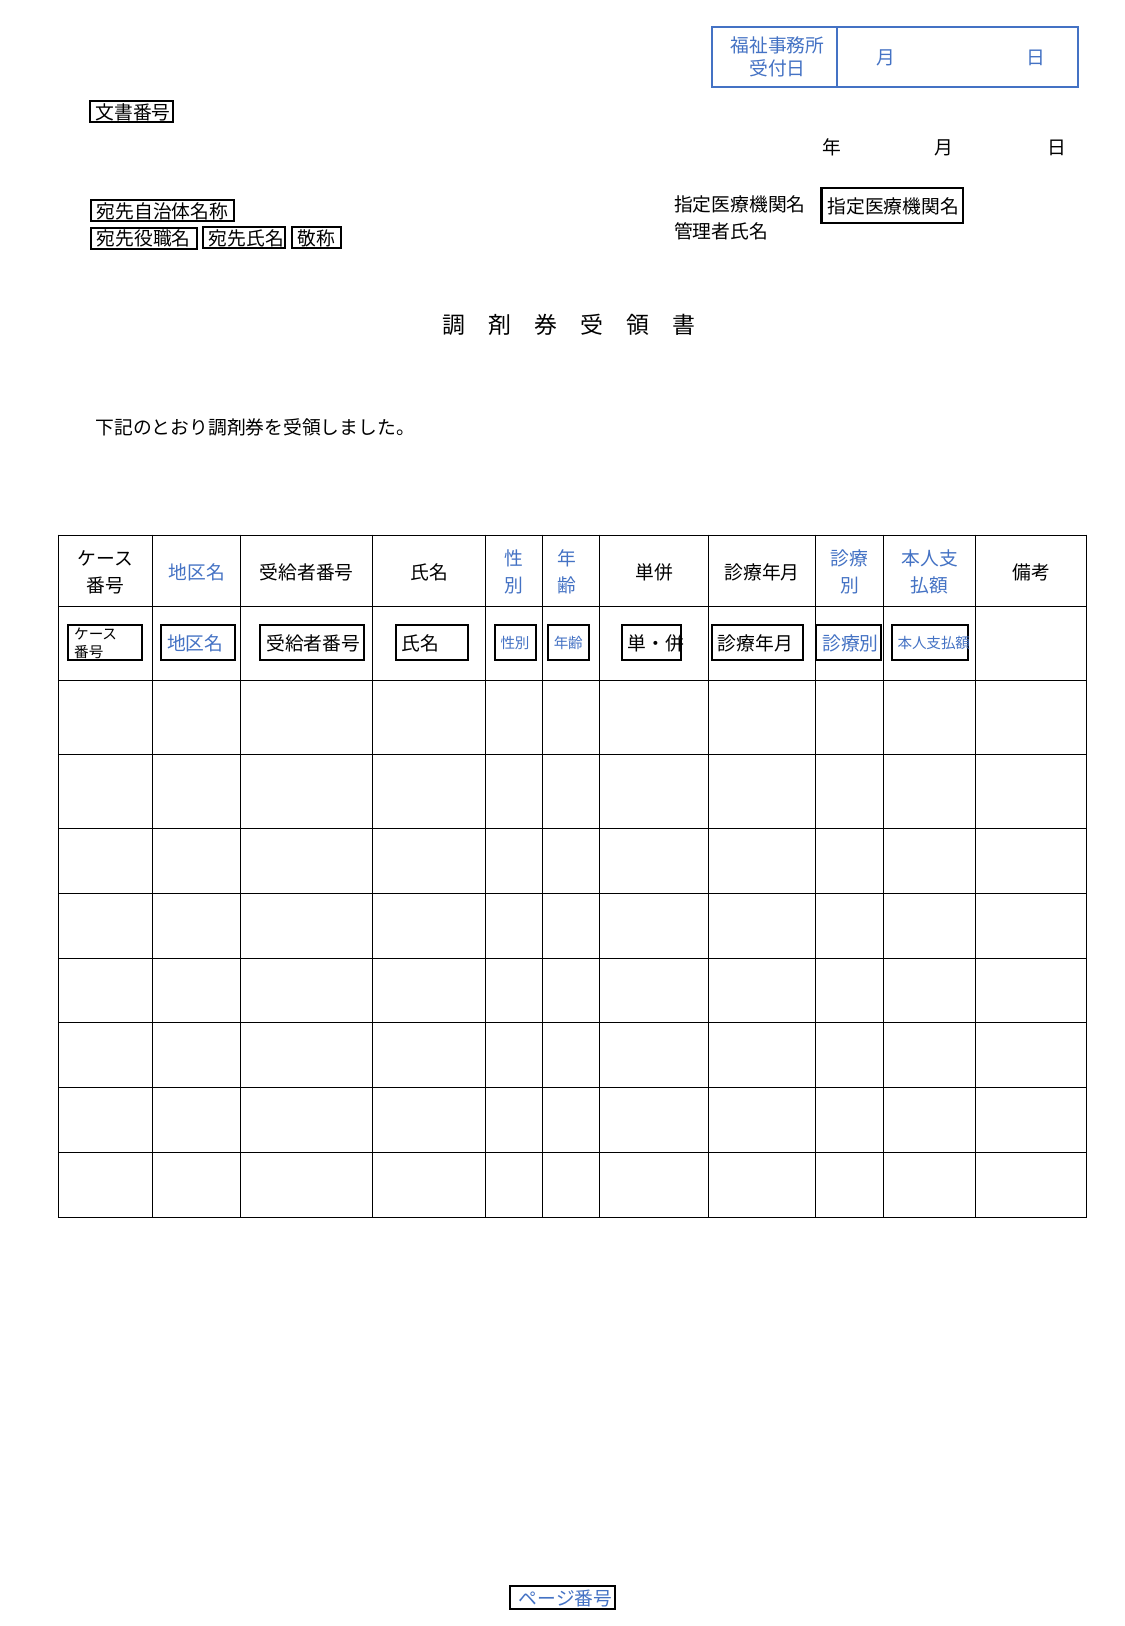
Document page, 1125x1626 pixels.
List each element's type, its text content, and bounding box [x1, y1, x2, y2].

table_cell [486, 894, 542, 958]
table_cell [373, 894, 485, 958]
table_cell [884, 829, 975, 893]
table_cell [543, 681, 599, 754]
table_header 本人支払額 [884, 536, 975, 606]
table_cell [59, 1023, 152, 1087]
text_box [90, 200, 342, 249]
table_cell [59, 829, 152, 893]
table_cell [884, 755, 975, 828]
text_box ケース 番号 [67, 624, 143, 661]
table_cell [59, 755, 152, 828]
text_box 年齢 [547, 624, 590, 661]
table_cell [709, 829, 815, 893]
table_cell [976, 681, 1086, 754]
table_cell [153, 829, 240, 893]
table_header 地区名 [153, 536, 240, 606]
table_cell [543, 755, 599, 828]
text_box 下記のとおり調剤券を受領しました。 [89, 415, 1037, 438]
table_cell [709, 1153, 815, 1217]
table_cell [241, 959, 372, 1022]
table_cell [373, 607, 485, 680]
table_header 氏名 [373, 536, 485, 606]
table_cell [59, 681, 152, 754]
table_cell [816, 894, 883, 958]
text_box 本人支払額 [891, 624, 969, 661]
table_cell [486, 959, 542, 1022]
table_cell [976, 829, 1086, 893]
table_header 診療年月 [709, 536, 815, 606]
table_cell [543, 894, 599, 958]
table_cell [600, 1088, 708, 1152]
table_cell [816, 681, 883, 754]
table_cell [153, 894, 240, 958]
table_cell [600, 894, 708, 958]
table_cell [59, 894, 152, 958]
table_cell [600, 607, 708, 680]
table_cell [373, 1023, 485, 1087]
table_cell [976, 755, 1086, 828]
table_cell [241, 755, 372, 828]
table_cell [709, 607, 815, 680]
table_cell [486, 1088, 542, 1152]
table_cell [709, 755, 815, 828]
table_cell [709, 1088, 815, 1152]
table_cell [241, 1153, 372, 1217]
table_header 受給者番号 [241, 536, 372, 606]
table_cell [373, 829, 485, 893]
table_cell [241, 607, 372, 680]
table_header 年齢 [543, 536, 599, 606]
table_cell [486, 1153, 542, 1217]
table_cell [543, 829, 599, 893]
table_cell [486, 1023, 542, 1087]
table_cell [241, 829, 372, 893]
table_cell [816, 1088, 883, 1152]
text_box 診療年月 [711, 624, 804, 661]
table_cell [153, 959, 240, 1022]
table_cell [373, 681, 485, 754]
table_cell [884, 1153, 975, 1217]
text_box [711, 26, 1079, 87]
table_cell [976, 959, 1086, 1022]
table_cell [59, 1088, 152, 1152]
table_cell [816, 1153, 883, 1217]
table_cell [241, 1023, 372, 1087]
table_cell [816, 1023, 883, 1087]
table_cell [486, 607, 542, 680]
table_cell [600, 959, 708, 1022]
table_cell [884, 1023, 975, 1087]
text_box 文書番号 [89, 100, 174, 123]
table_cell [153, 755, 240, 828]
text_box 性別 [494, 624, 537, 661]
table_cell [486, 829, 542, 893]
table_cell [600, 681, 708, 754]
table_header 単併 [600, 536, 708, 606]
table_cell [976, 1023, 1086, 1087]
table_cell [543, 1023, 599, 1087]
table_cell [976, 894, 1086, 958]
table_cell [373, 1088, 485, 1152]
text_box 受給者番号 [259, 624, 365, 661]
table_header 備考 [976, 536, 1086, 606]
table_cell [816, 829, 883, 893]
text_box 調 剤 券 受 領 書 [96, 302, 1042, 346]
table_header ケース番号 [59, 536, 152, 606]
table_cell [816, 959, 883, 1022]
text_box 管理者氏名 [667, 220, 776, 243]
text_box 地区名 [160, 624, 236, 661]
table_cell [543, 1153, 599, 1217]
table_cell [153, 1153, 240, 1217]
table_cell [373, 755, 485, 828]
table_cell [241, 894, 372, 958]
table_cell [241, 1088, 372, 1152]
table_cell [709, 1023, 815, 1087]
text_box 指定医療機関名 [820, 187, 964, 224]
table_cell [816, 607, 883, 680]
table_cell [153, 607, 240, 680]
table_cell [543, 1088, 599, 1152]
table_cell [816, 755, 883, 828]
table_cell [709, 894, 815, 958]
table_cell [709, 681, 815, 754]
table_cell [59, 959, 152, 1022]
table_cell [600, 1153, 708, 1217]
table_cell [153, 681, 240, 754]
table_cell [976, 1153, 1086, 1217]
table_cell [600, 829, 708, 893]
table_cell [884, 894, 975, 958]
table_cell [976, 607, 1086, 680]
table_cell [600, 755, 708, 828]
table_cell [884, 607, 975, 680]
table_cell [486, 755, 542, 828]
table_cell [59, 1153, 152, 1217]
table_cell [976, 1088, 1086, 1152]
table_cell [600, 1023, 708, 1087]
table_cell [373, 959, 485, 1022]
table_header 診療別 [816, 536, 883, 606]
table_cell [486, 681, 542, 754]
text_box 年 月 日 [815, 133, 1005, 162]
table_cell [543, 607, 599, 680]
table_cell [543, 959, 599, 1022]
table_cell [241, 681, 372, 754]
text_box 指定医療機関名 [667, 192, 811, 215]
table_cell [884, 1088, 975, 1152]
table_cell [153, 1023, 240, 1087]
table_cell [153, 1088, 240, 1152]
table_cell [373, 1153, 485, 1217]
table_cell [884, 959, 975, 1022]
table_header 性別 [486, 536, 542, 606]
text_box 氏名 [395, 624, 469, 661]
text_box ページ番号 [509, 1585, 616, 1610]
table_cell [709, 959, 815, 1022]
text_box 単・併 [621, 624, 682, 661]
table_cell [59, 607, 152, 680]
text_box 診療別 [815, 624, 882, 661]
table_cell [884, 681, 975, 754]
